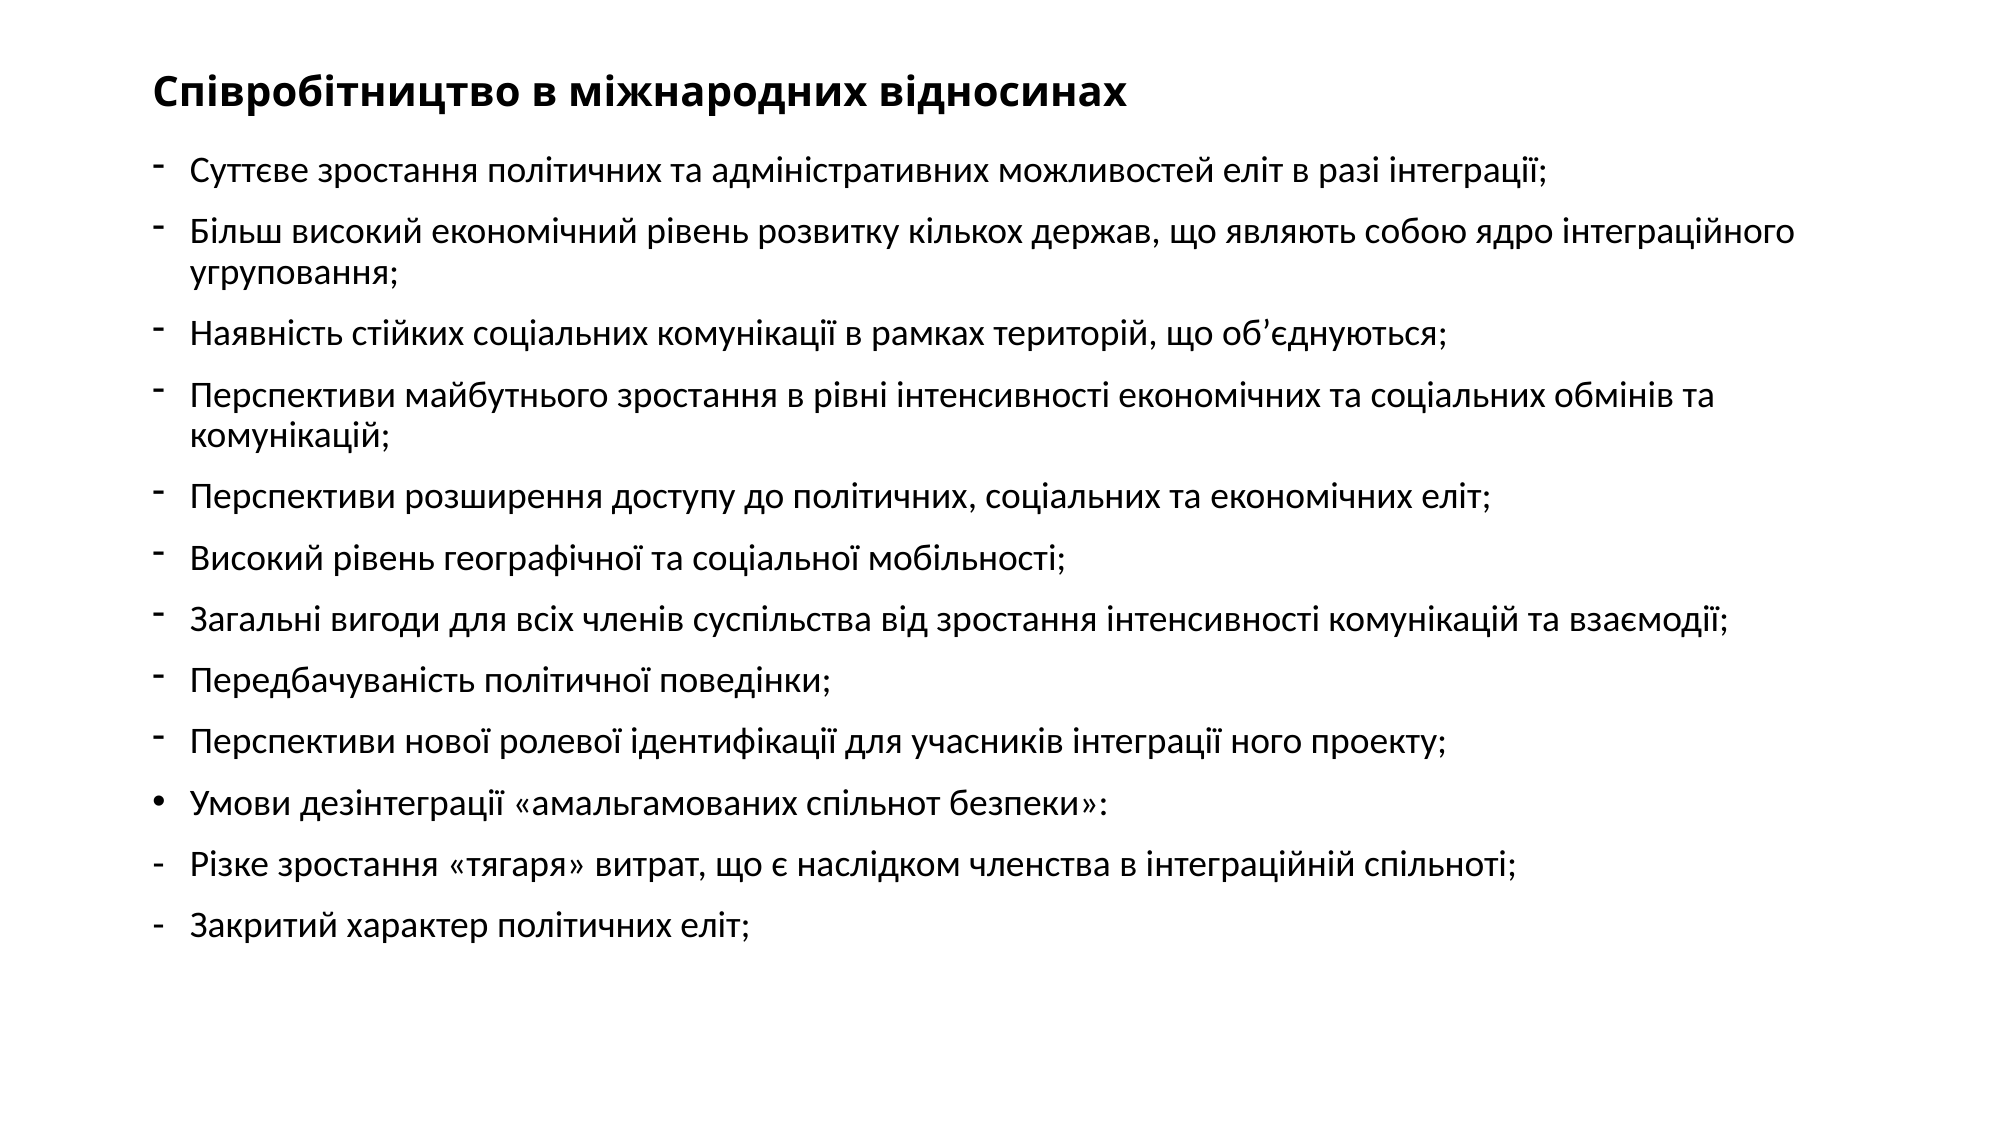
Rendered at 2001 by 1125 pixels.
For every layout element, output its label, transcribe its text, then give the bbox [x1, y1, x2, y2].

title Співробітництво в міжнародних відносинах [137, 59, 1863, 127]
list Суттєве зростання політичних та адміністративних можливостей еліт в разі інтеграції; Більш високий економічний рівень розвитку кількох держав, що являють собою ядро інтеграційного угруповання; Наявність стійких соціальних комунікації в рамках територій, що об’єднуються; Перспективи майбутнього зростання в рівні інтенсивності економічних та соціальних обмінів та комунікацій; Перспективи розширення доступу до політичних, соціальних та економічних еліт; Високий рівень географічної та соціальної мобільності; Загальні вигоди для всіх членів суспільства від зростання інтенсивності комунікацій та взаємодії; Передбачуваність політичної поведінки; Перспективи нової ролевої ідентифікації для учасників інтеграції ного проекту; Умови дезінтеграції «амальгамованих спільнот безпеки»: Різке зростання «тягаря» витрат, що є наслідком членства в інтеграційній спільноті; Закритий характер політичних еліт; [137, 142, 1863, 1014]
